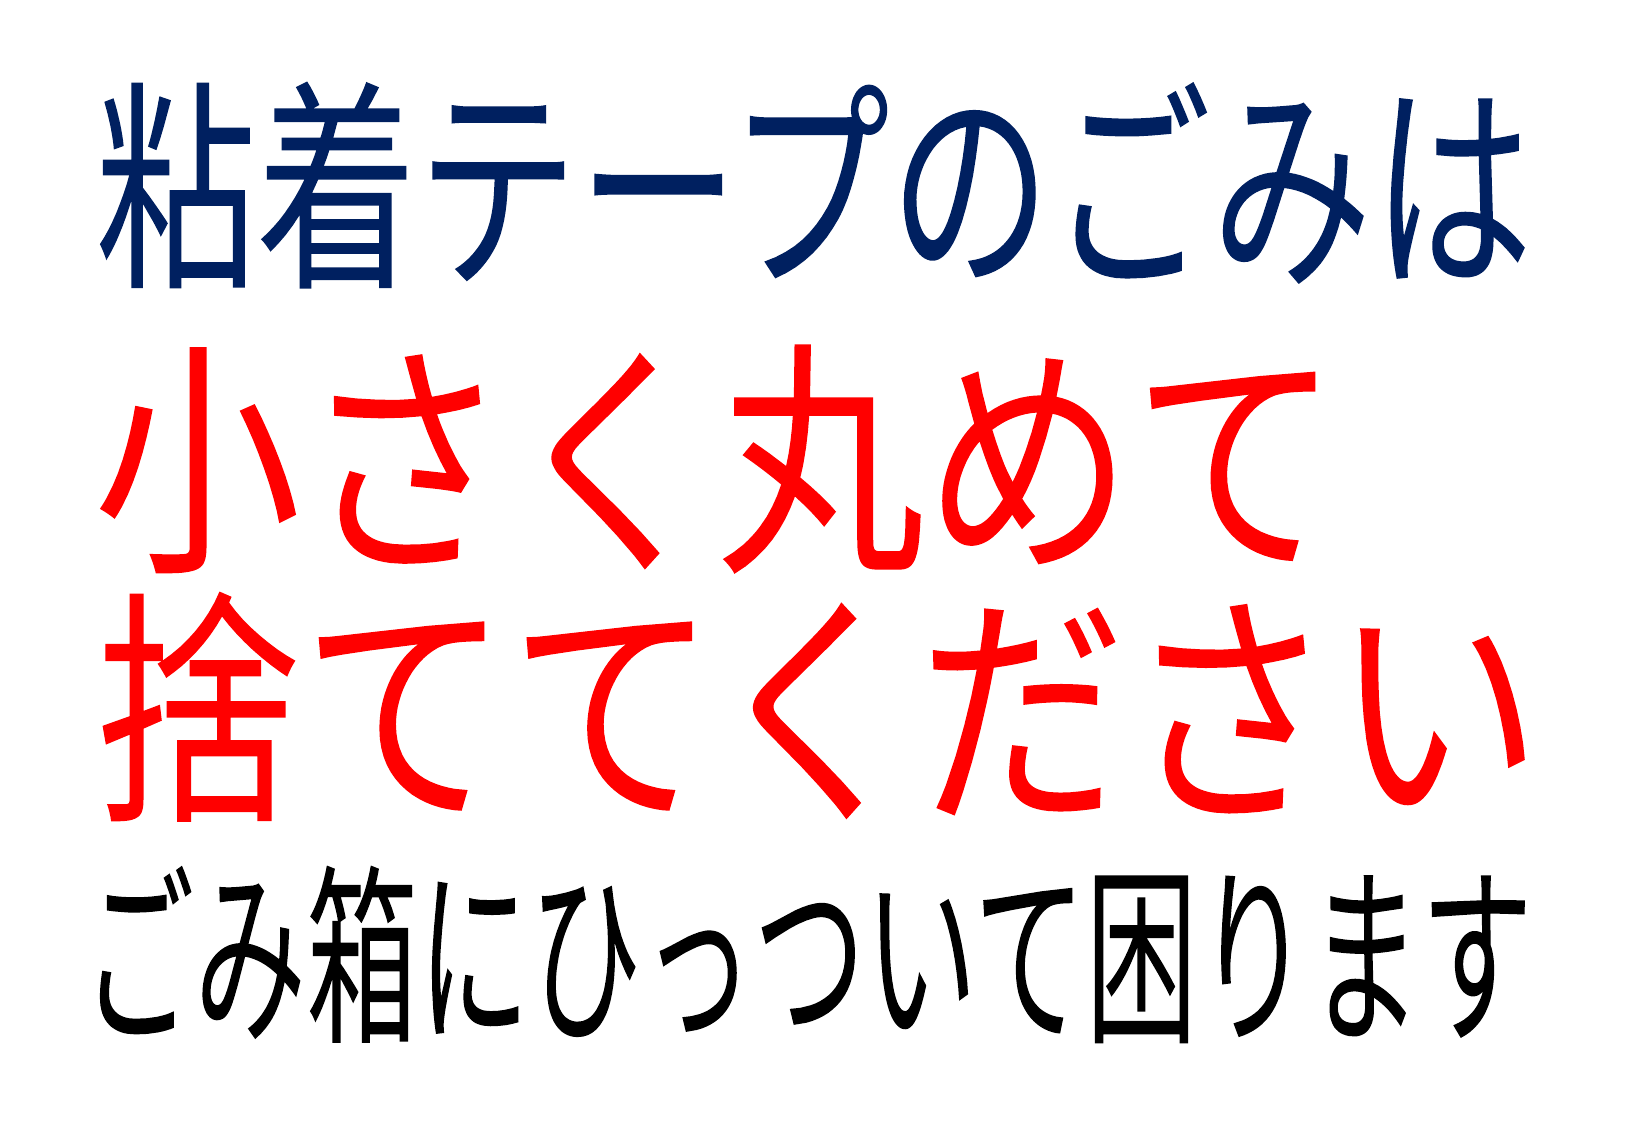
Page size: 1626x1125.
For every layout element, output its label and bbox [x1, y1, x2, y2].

text_box [99, 81, 1526, 1044]
